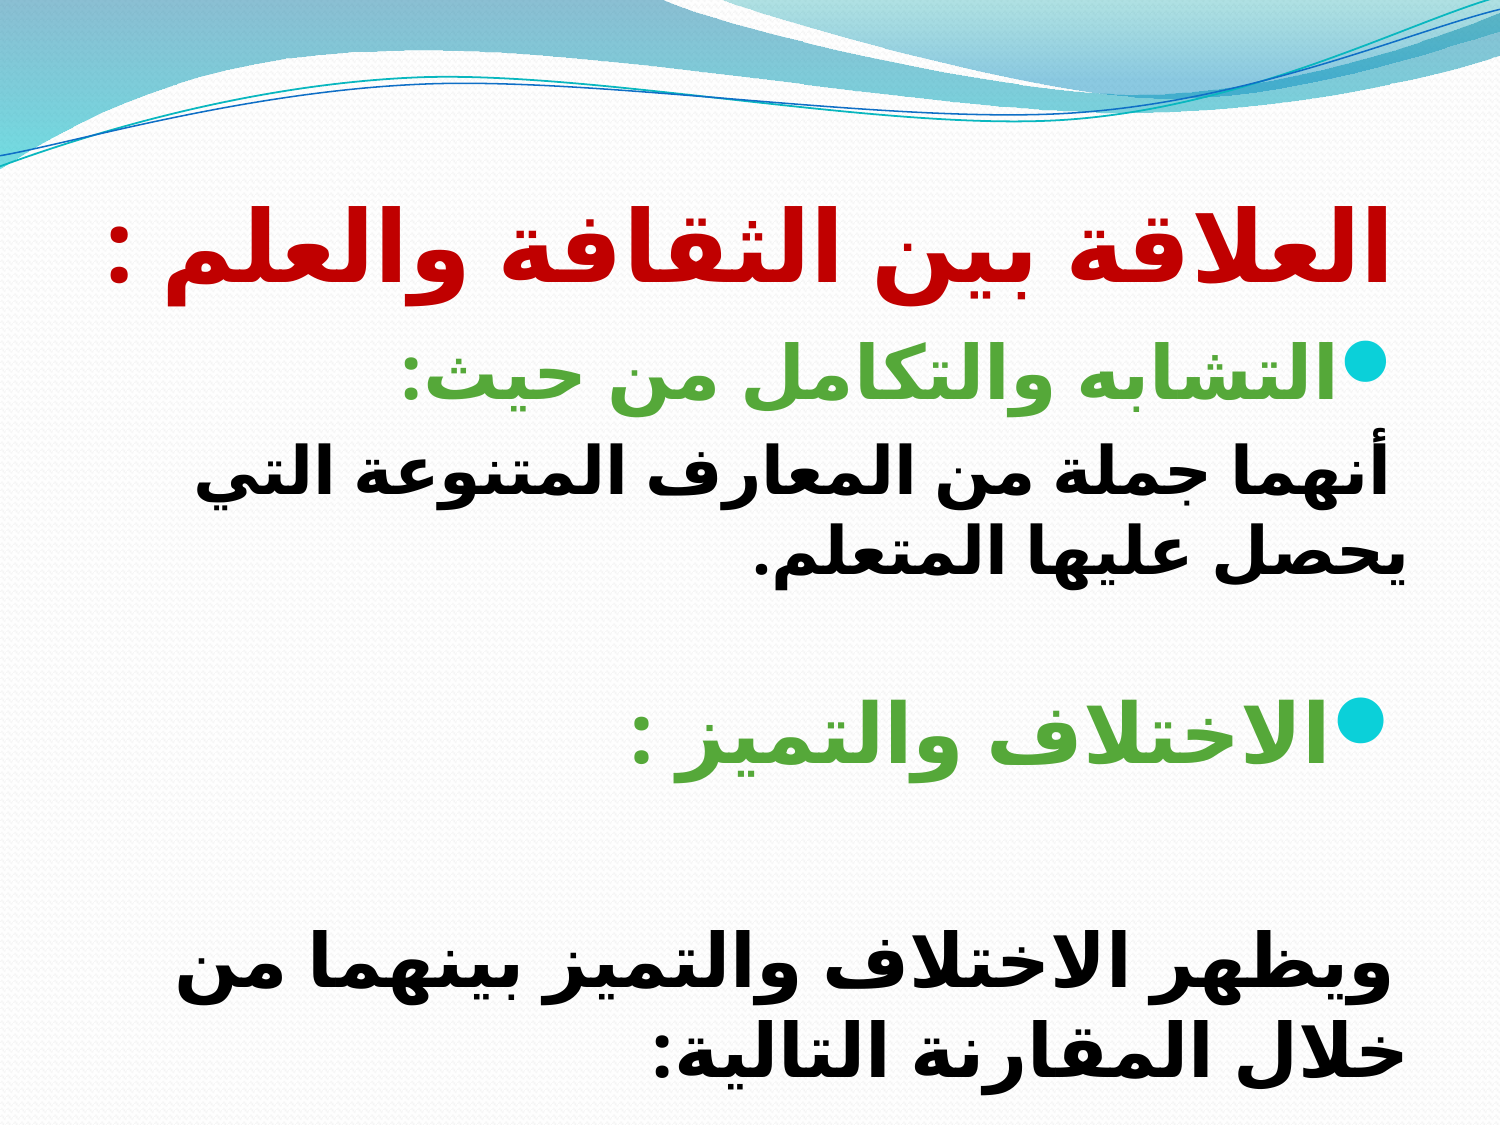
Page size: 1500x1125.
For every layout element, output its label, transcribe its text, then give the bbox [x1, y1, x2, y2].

list التشابه والتكامل من حيث: أنهما جملة من المعارف المتنوعة التي يحصل عليها المتعلم. الاختلاف والتميز : ويظهر الاختلاف والتميز بينهما من خلال المقارنة التالية: [75, 317, 1425, 1038]
title العلاقة بين الثقافة والعلم : [75, 115, 1425, 303]
